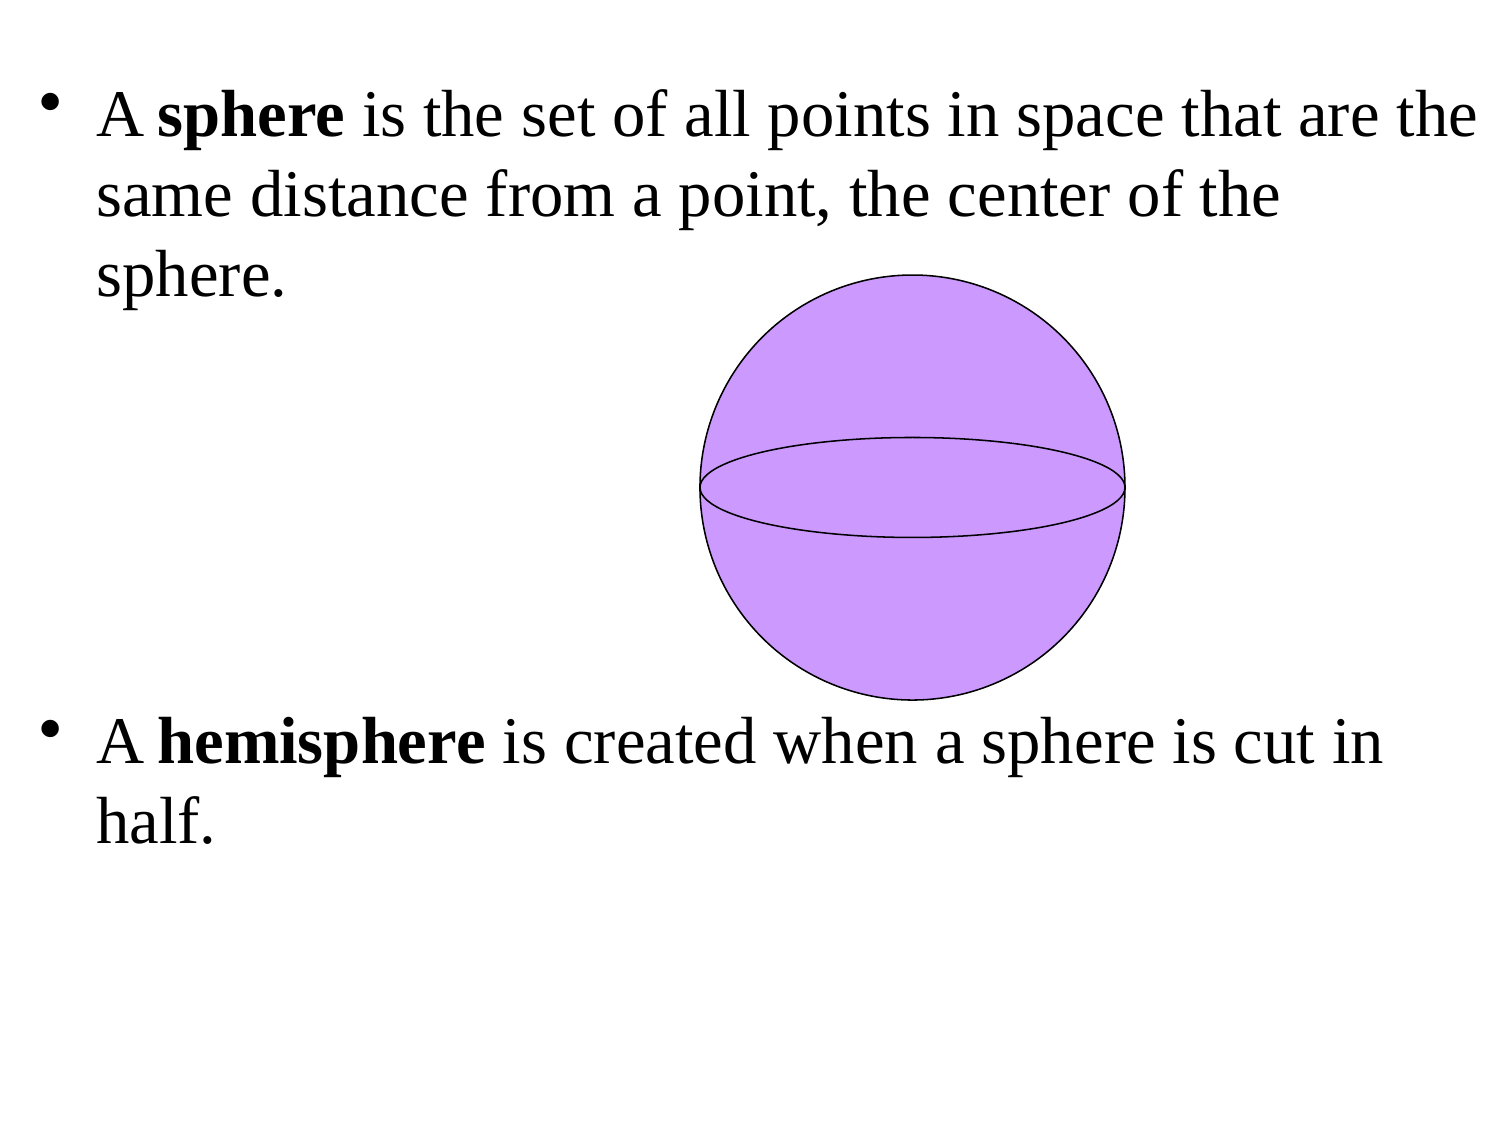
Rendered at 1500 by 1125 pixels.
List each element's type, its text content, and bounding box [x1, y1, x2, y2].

text_box [700, 493, 1125, 701]
text_box [699, 437, 1126, 538]
text_box [700, 275, 1125, 482]
list A sphere is the set of all points in space that are the same distance from a point, the center of the sphere. A hemisphere is created when a sphere is cut in half. [24, 62, 1500, 1125]
